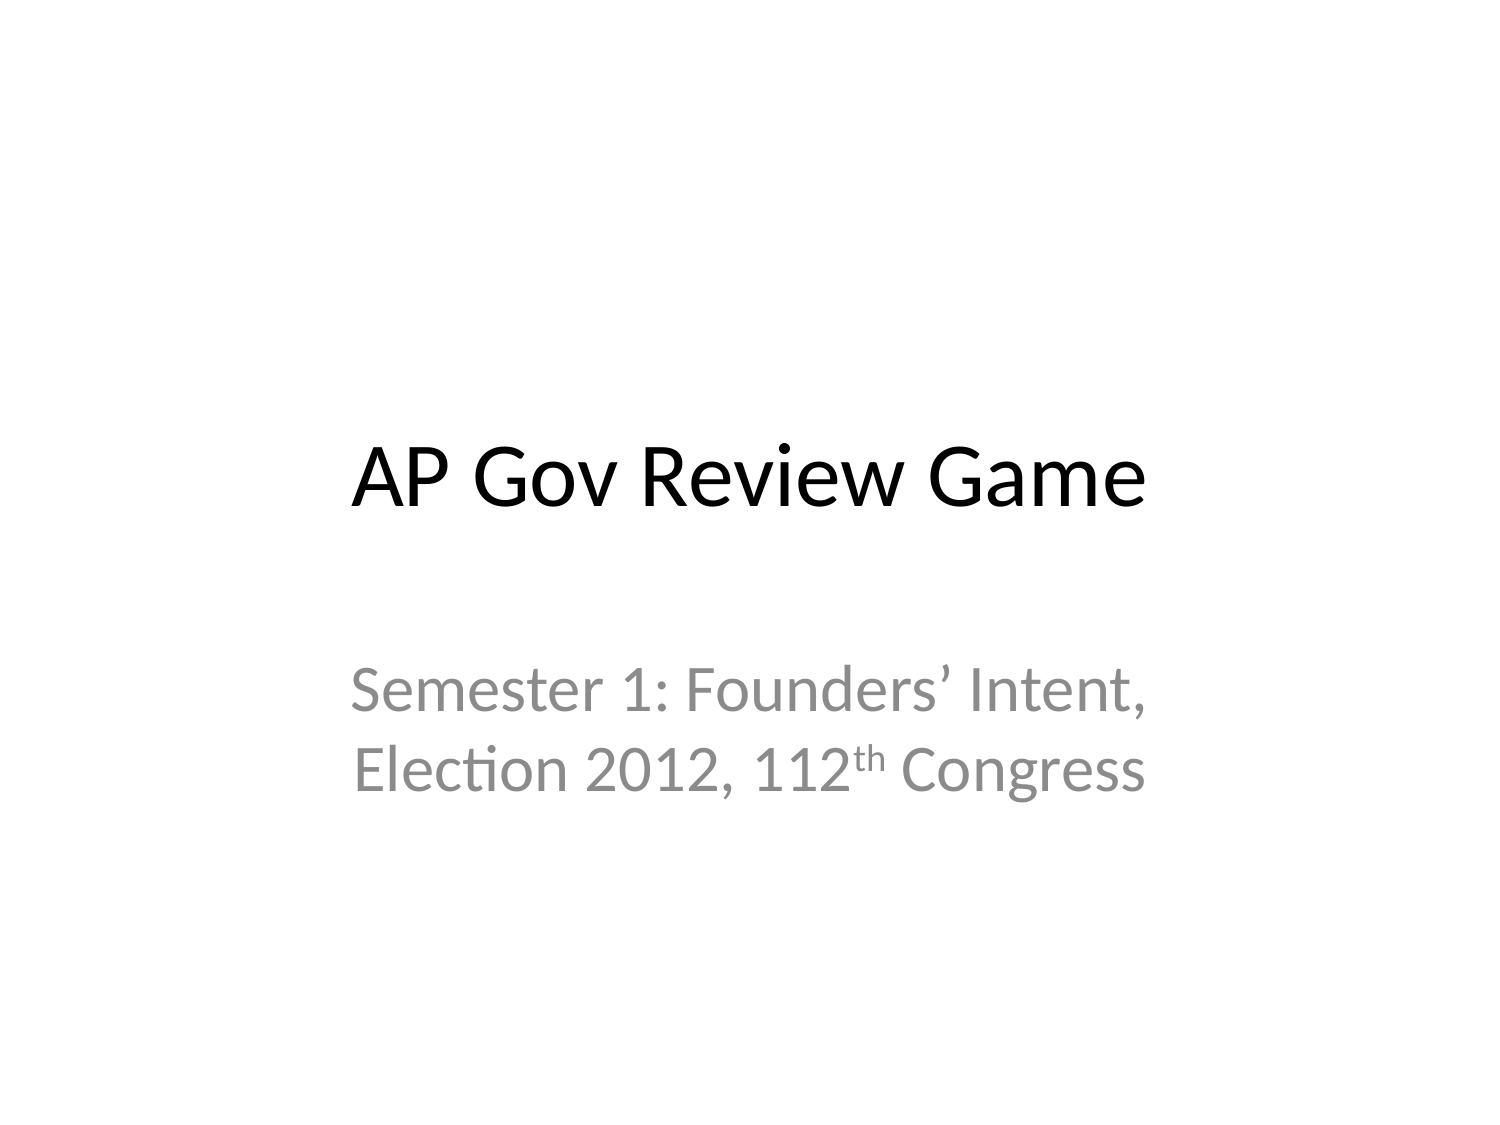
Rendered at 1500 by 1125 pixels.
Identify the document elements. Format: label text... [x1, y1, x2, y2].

title AP Gov Review Game [112, 349, 1388, 591]
subtitle Semester 1: Founders’ Intent, Election 2012, 112th Congress [225, 637, 1275, 925]
